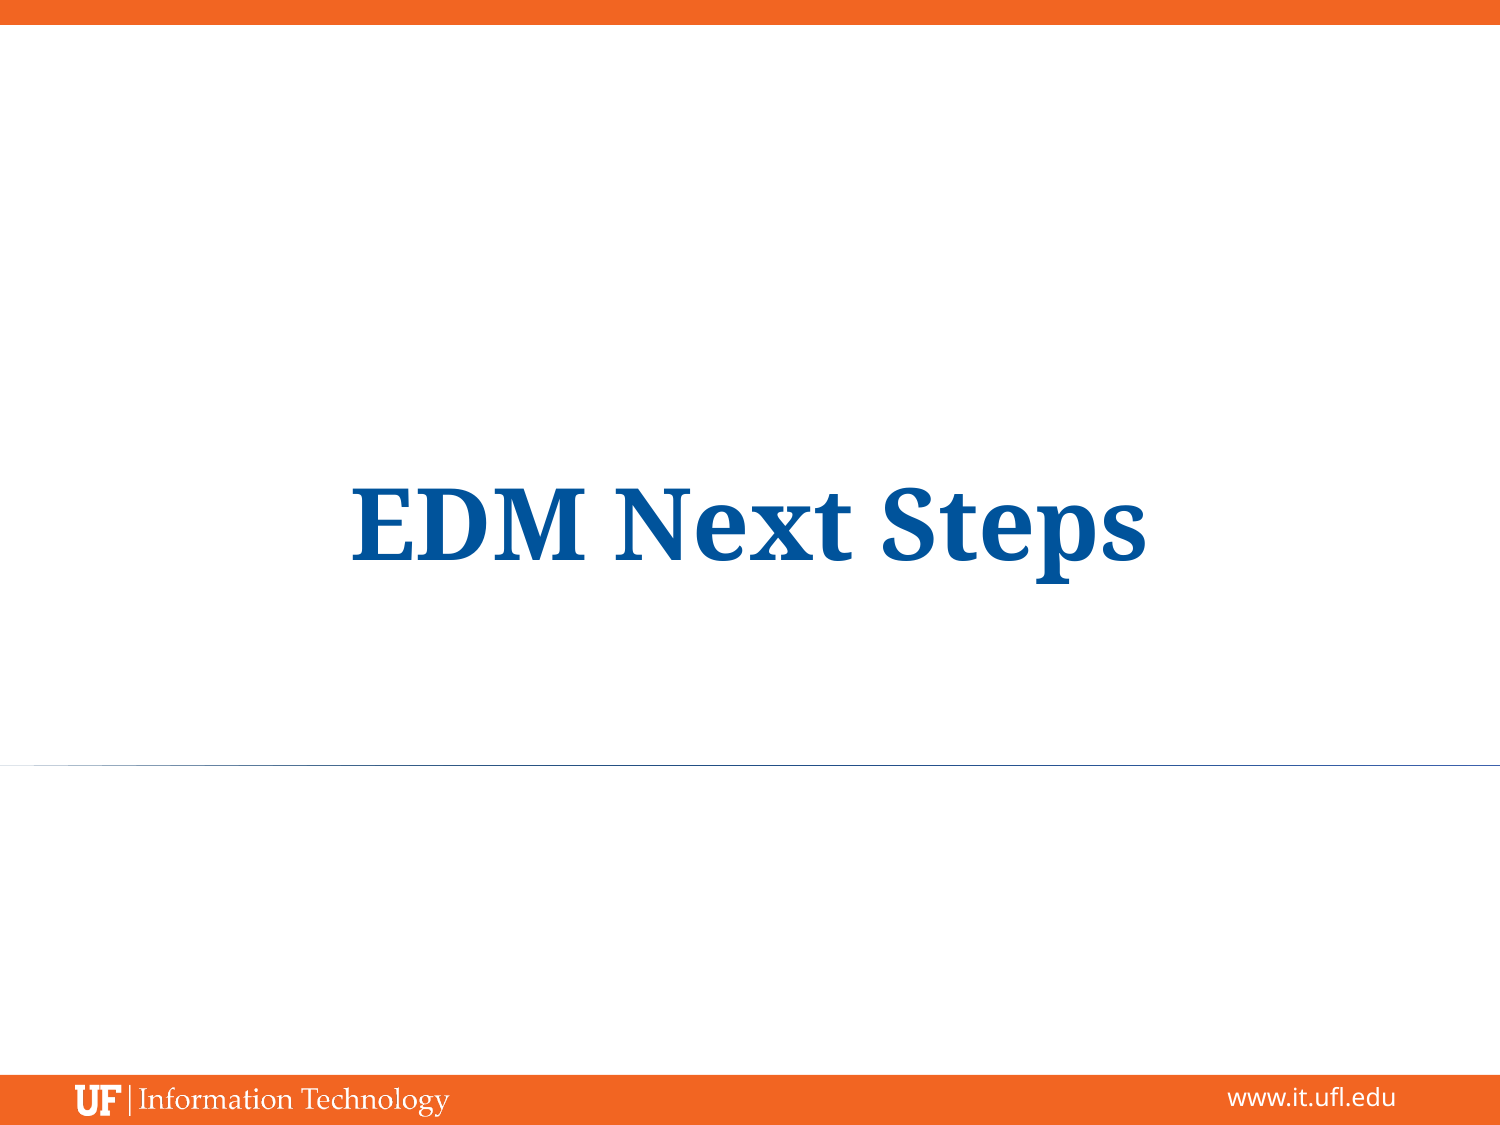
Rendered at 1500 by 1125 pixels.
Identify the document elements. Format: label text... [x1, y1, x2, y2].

picture [75, 1083, 450, 1117]
title EDM Next Steps [112, 287, 1388, 588]
